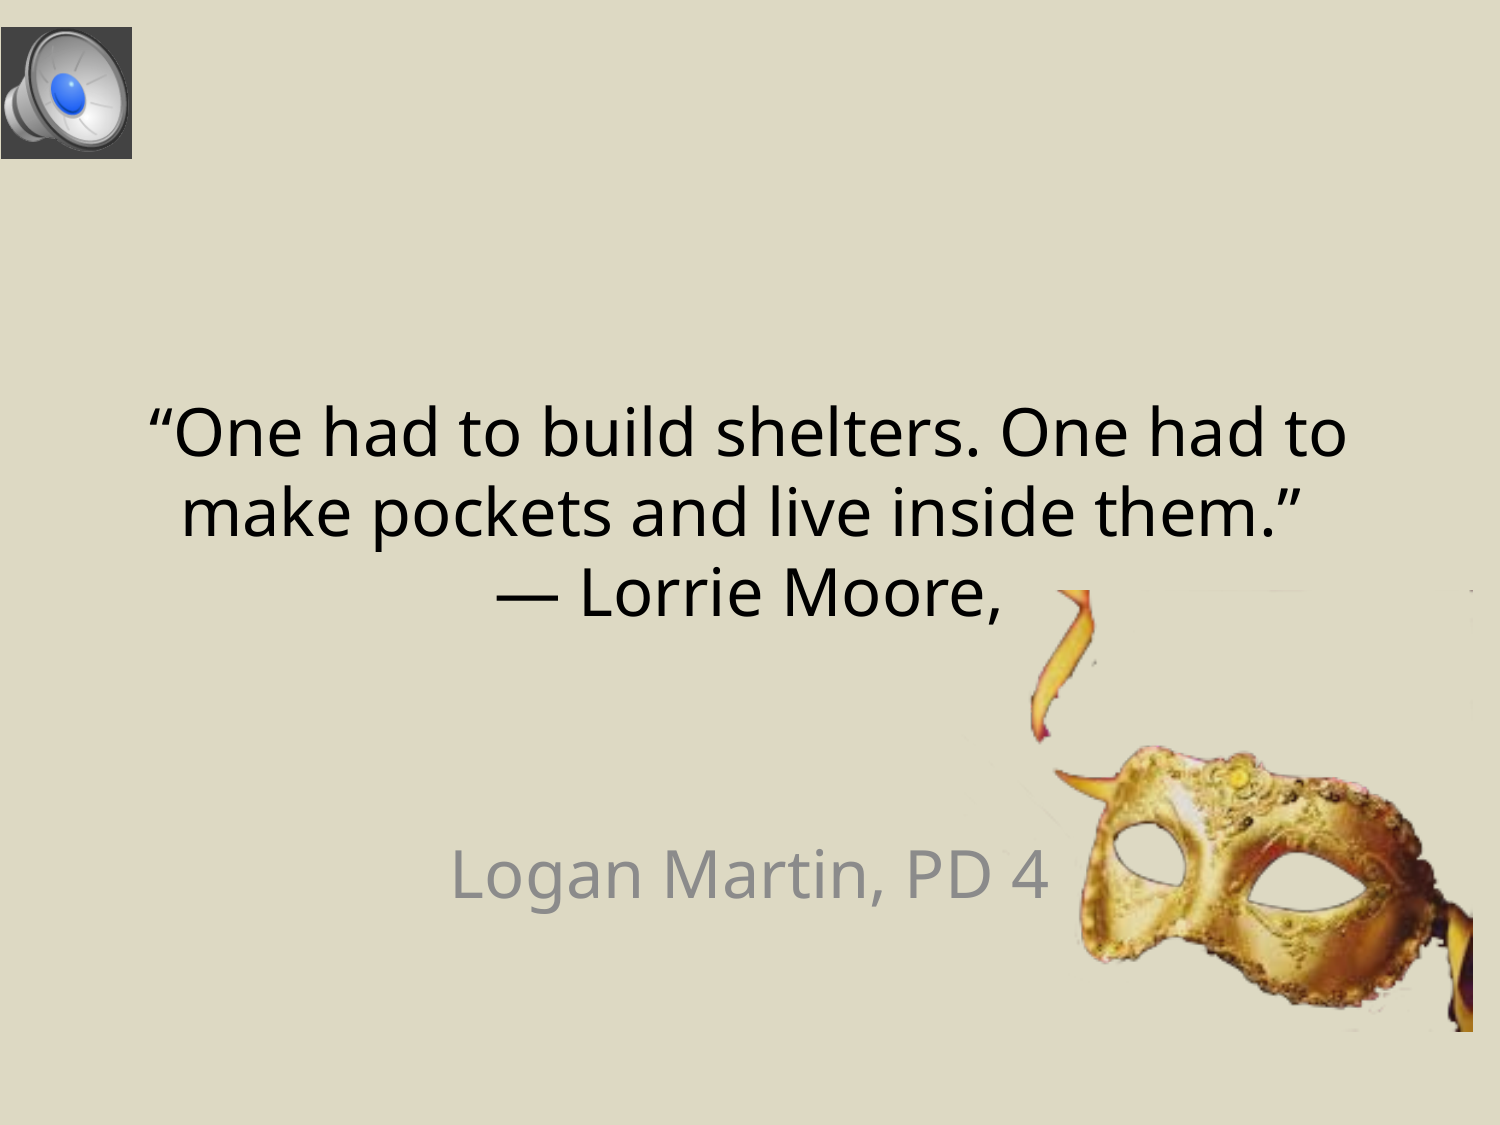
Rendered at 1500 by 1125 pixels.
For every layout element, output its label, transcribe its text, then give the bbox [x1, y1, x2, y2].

picture [807, 590, 1473, 1032]
picture [0, 26, 134, 160]
subtitle Logan Martin, PD 4 [225, 637, 802, 925]
title “One had to build shelters. One had to make pockets and live inside them.” ― Lorrie Moore, [112, 349, 1388, 591]
